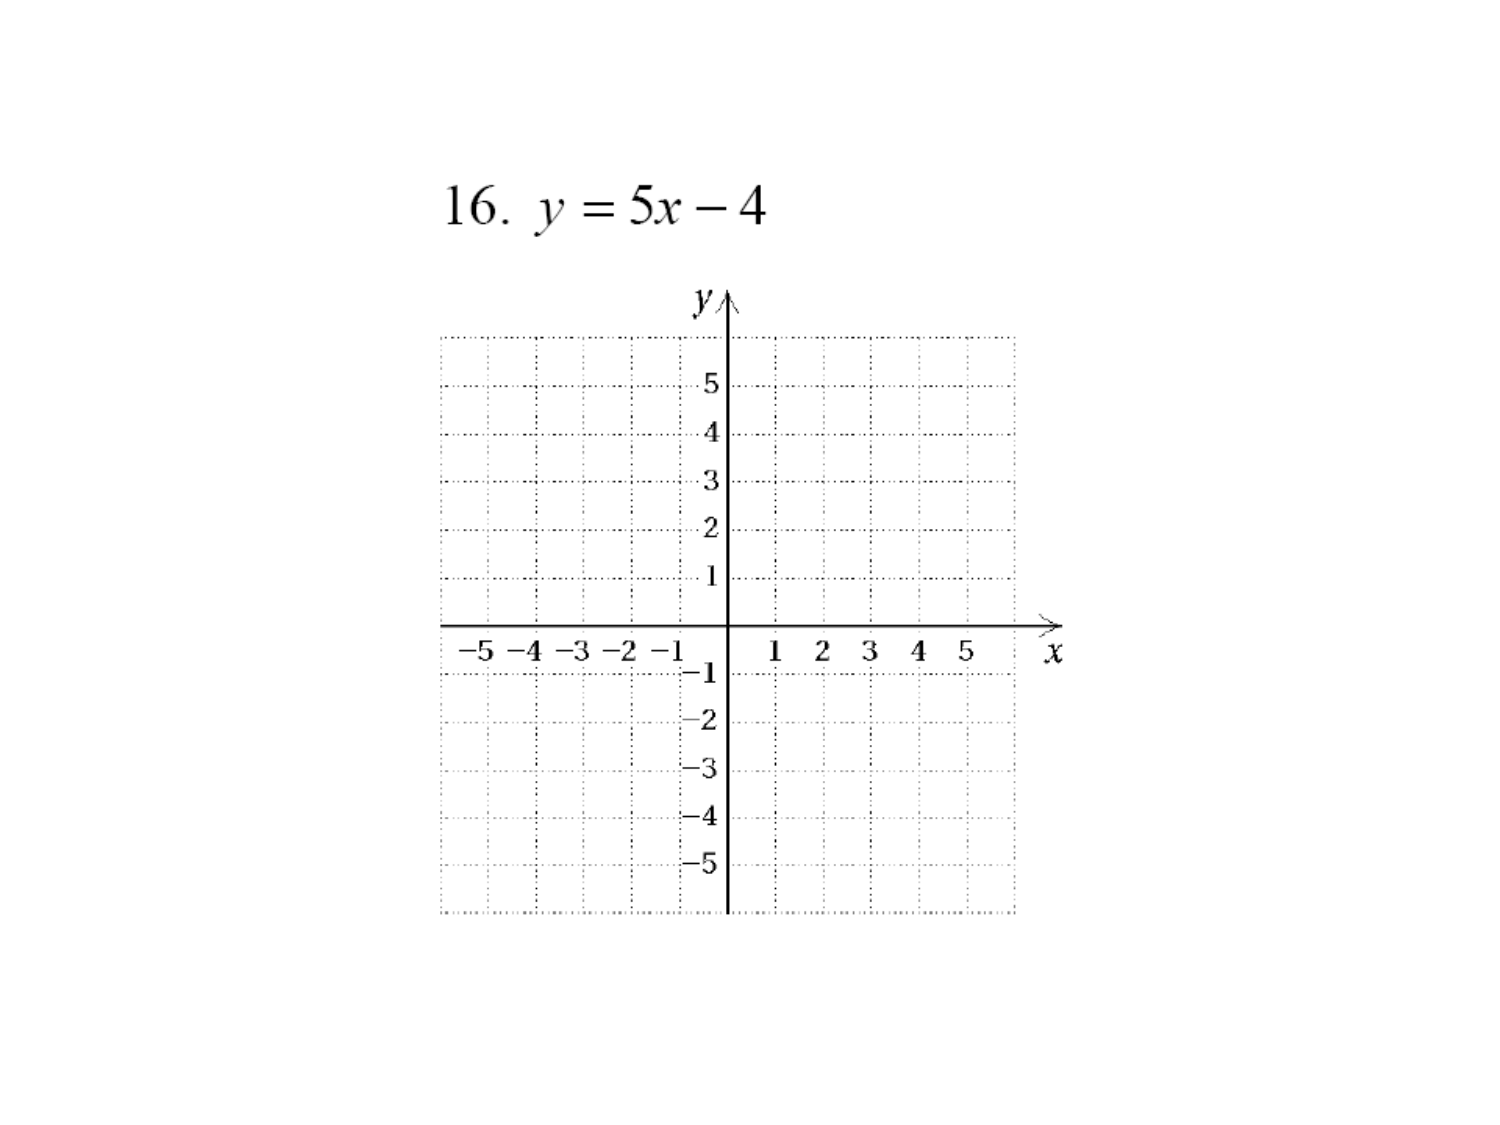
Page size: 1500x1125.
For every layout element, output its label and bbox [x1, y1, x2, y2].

picture [424, 165, 1076, 960]
